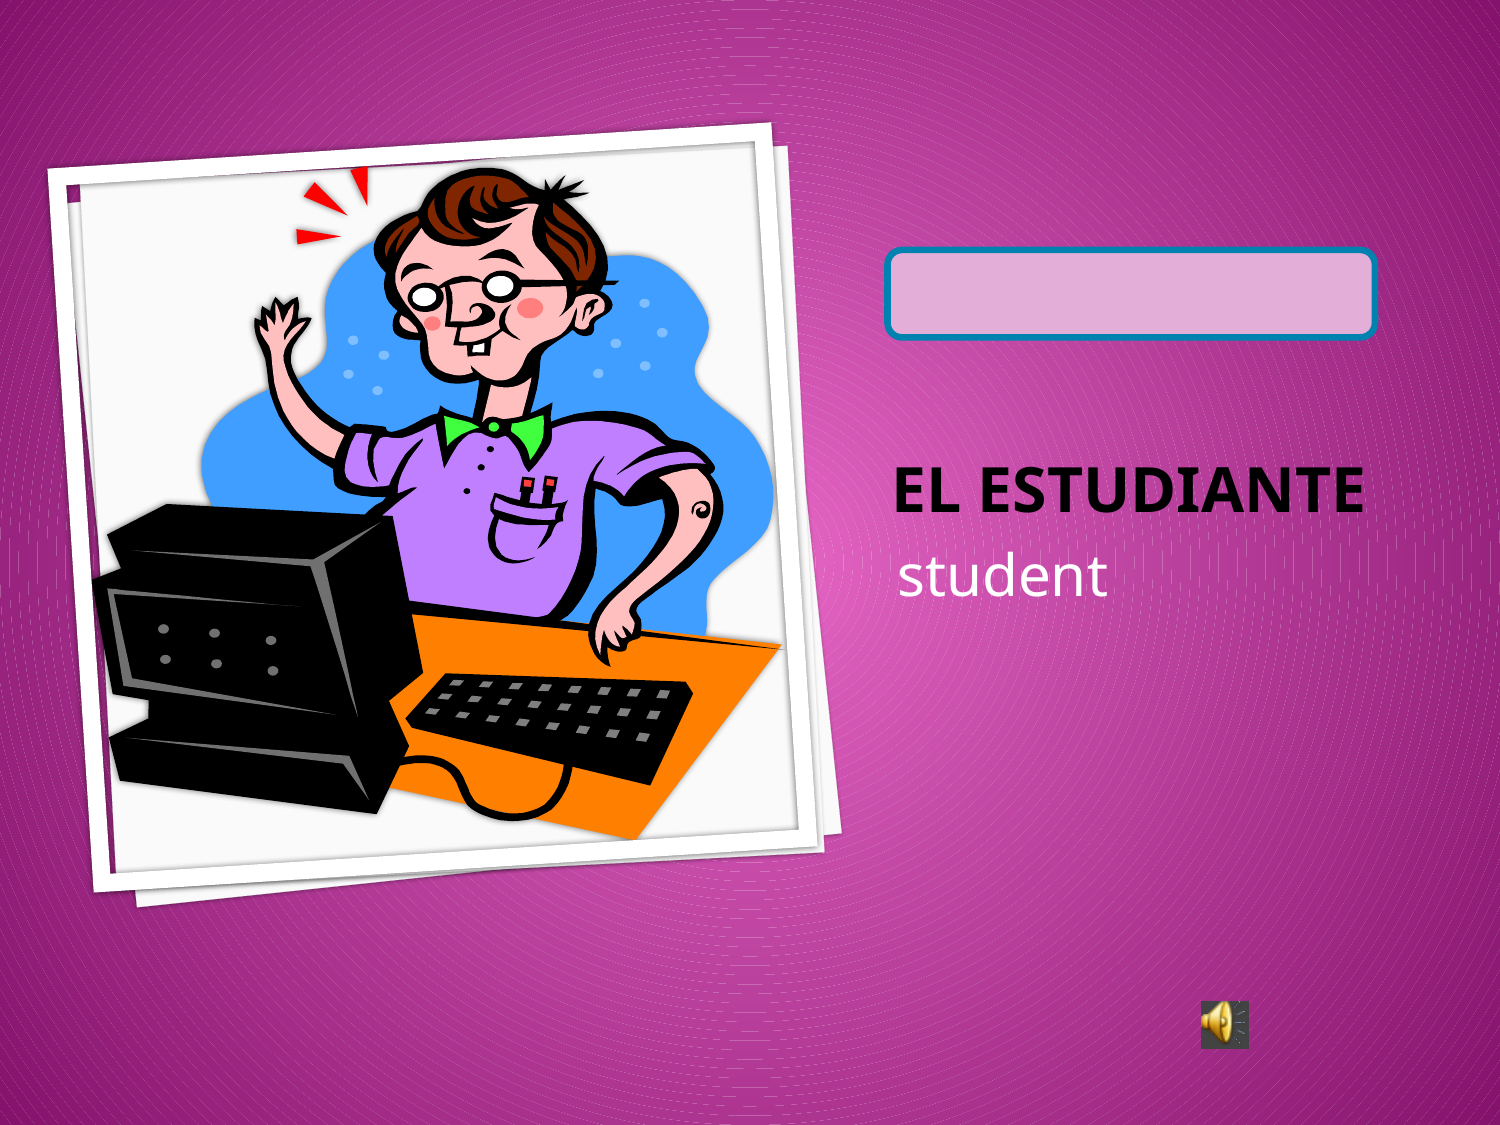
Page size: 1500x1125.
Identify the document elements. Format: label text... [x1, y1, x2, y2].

picture [87, 162, 778, 853]
text_box [884, 246, 1379, 341]
title El estudiante [884, 187, 1447, 525]
list student [884, 538, 1447, 854]
picture [1199, 999, 1251, 1051]
